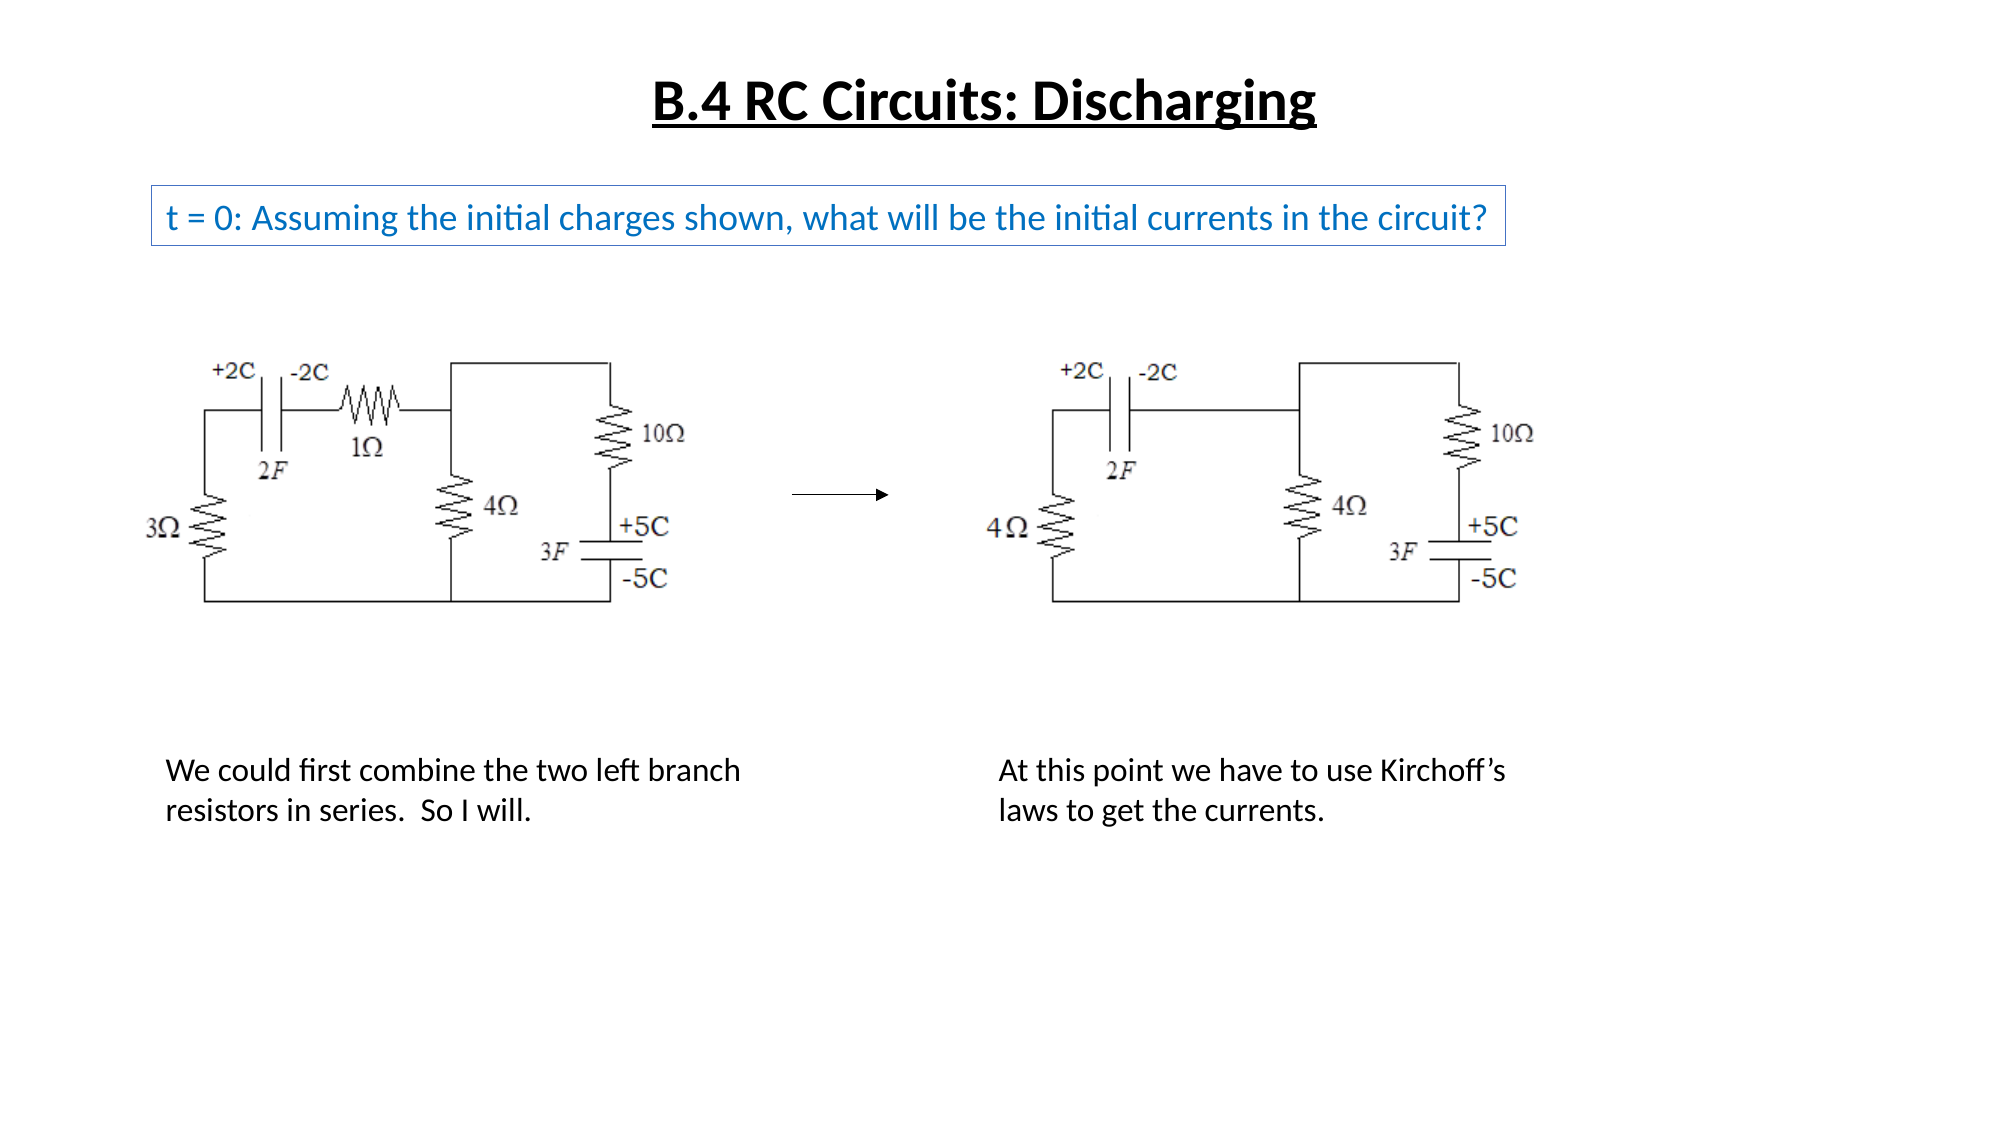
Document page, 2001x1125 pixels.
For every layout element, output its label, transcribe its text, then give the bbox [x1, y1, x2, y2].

text_box B.4 RC Circuits: Discharging [637, 61, 1362, 152]
text_box At this point we have to use Kirchoff’s laws to get the currents. [984, 740, 1529, 836]
text_box t = 0: Assuming the initial charges shown, what will be the initial currents in the circuit? [151, 185, 1506, 246]
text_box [102, 314, 766, 640]
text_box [950, 314, 1615, 640]
text_box We could first combine the two left branch resistors in series. So I will. [150, 740, 780, 836]
